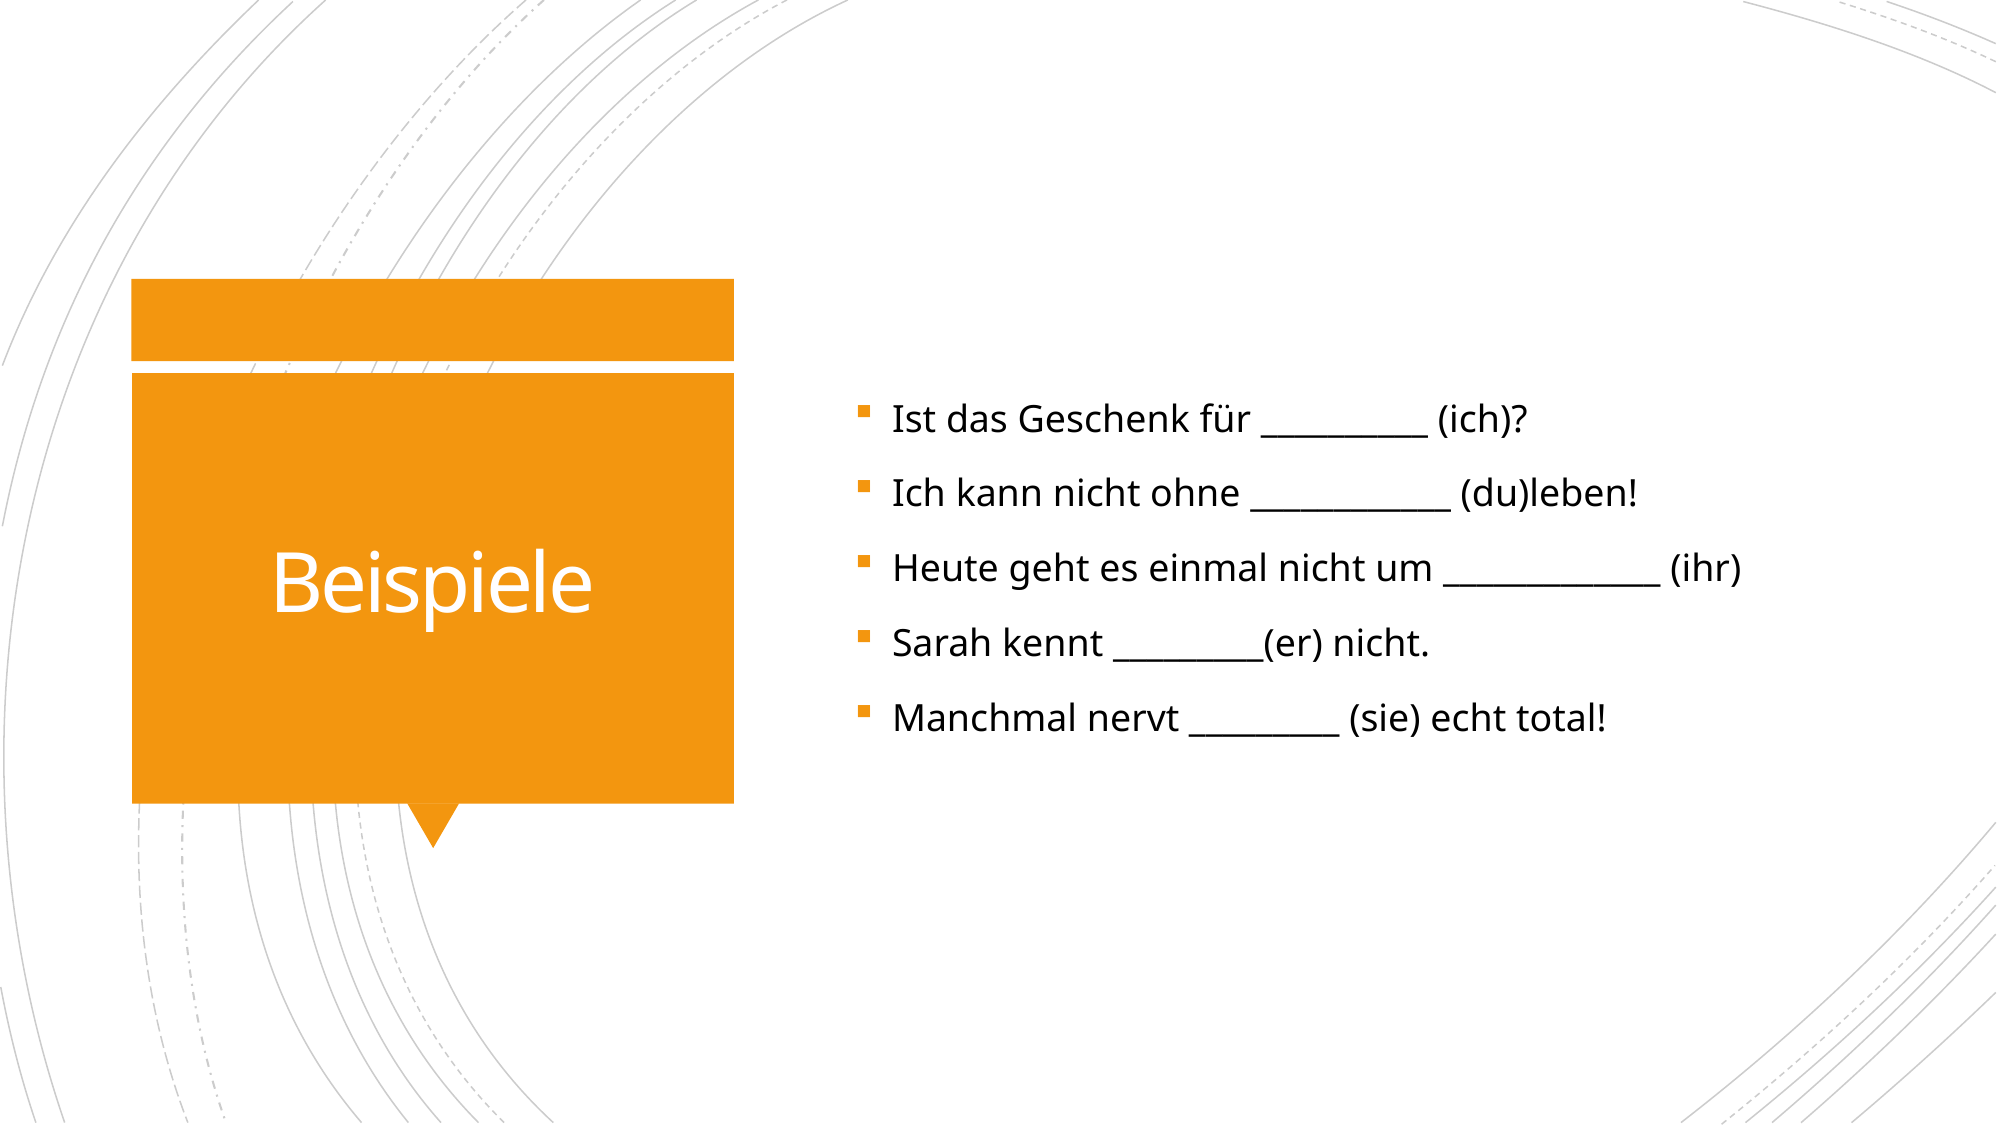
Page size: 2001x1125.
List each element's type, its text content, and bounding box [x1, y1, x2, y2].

list Ist das Geschenk für __________ (ich)? Ich kann nicht ohne ____________ (du)leben! Heute geht es einmal nicht um _____________ (ihr) Sarah kennt _________(er) nicht. Manchmal nervt _________ (sie) echt total! [839, 131, 1871, 993]
title Beispiele [145, 385, 720, 789]
